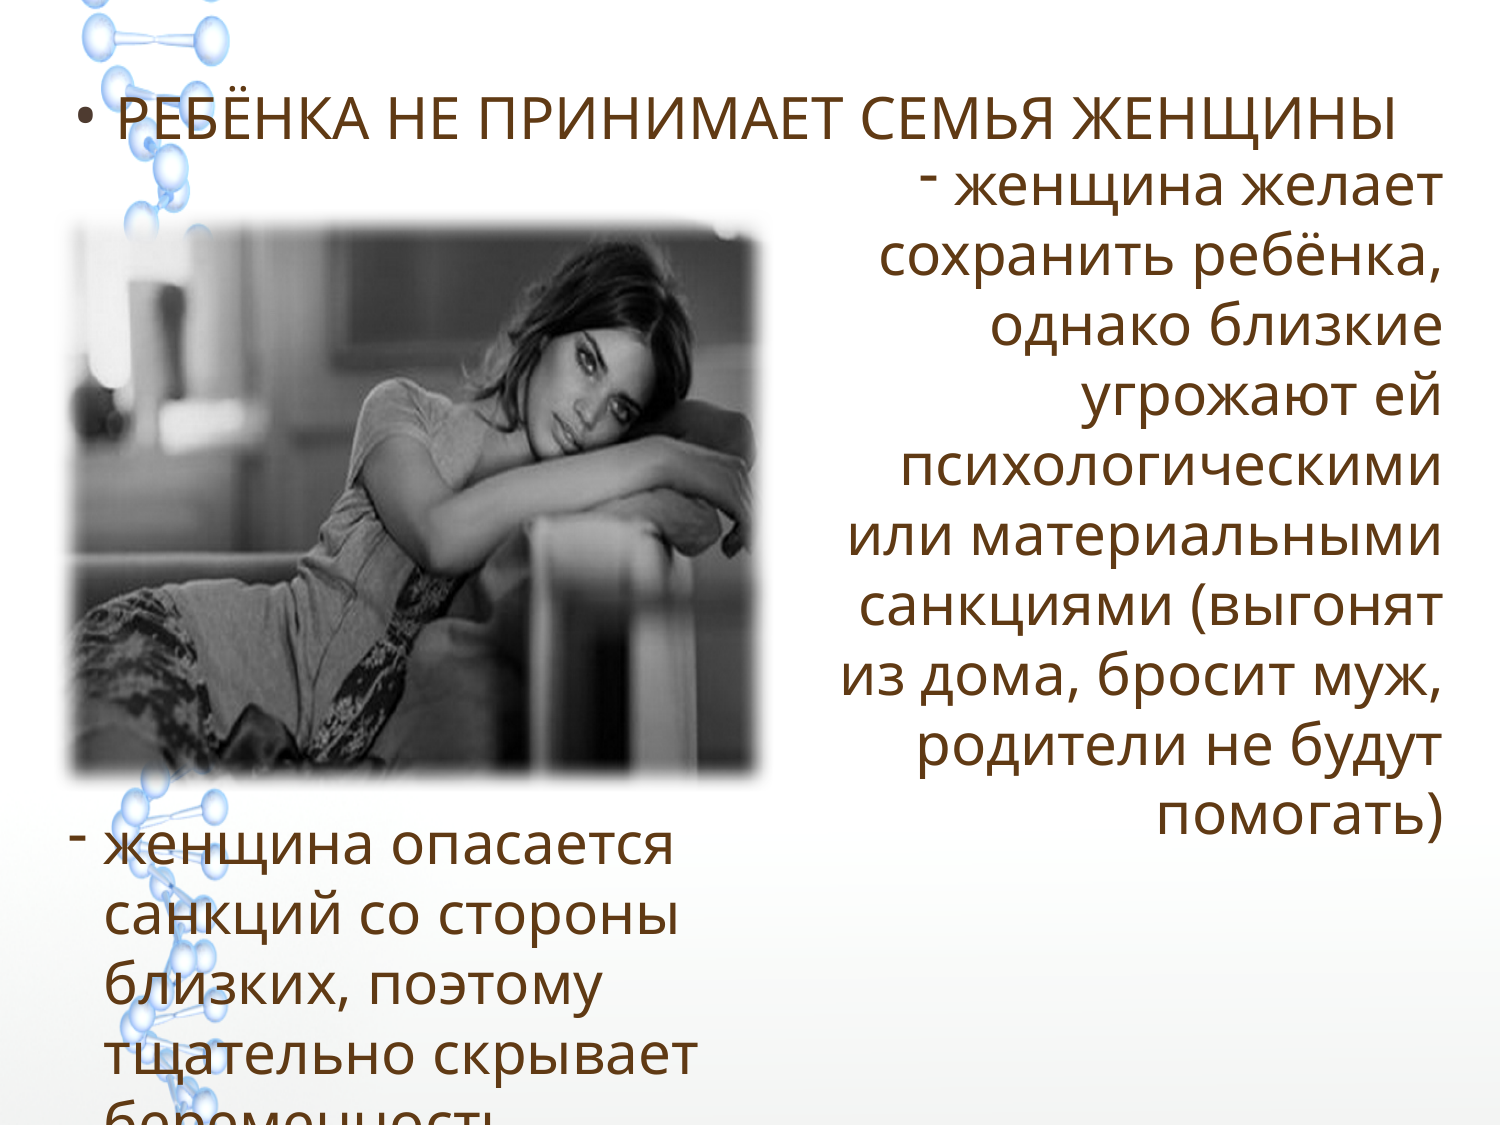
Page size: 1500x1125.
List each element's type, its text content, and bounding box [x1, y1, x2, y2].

picture [0, 0, 1500, 1125]
text_box женщина желает сохранить ребёнка, однако близкие угрожают ей психологическими или материальными санкциями (выгонят из дома, бросит муж, родители не будут помогать) [773, 139, 1459, 925]
text_box • ребёнка не принимает семья женщины [0, 30, 1475, 197]
text_box женщина опасается санкций со стороны близких, поэтому тщательно скрывает беременность [53, 798, 916, 1094]
